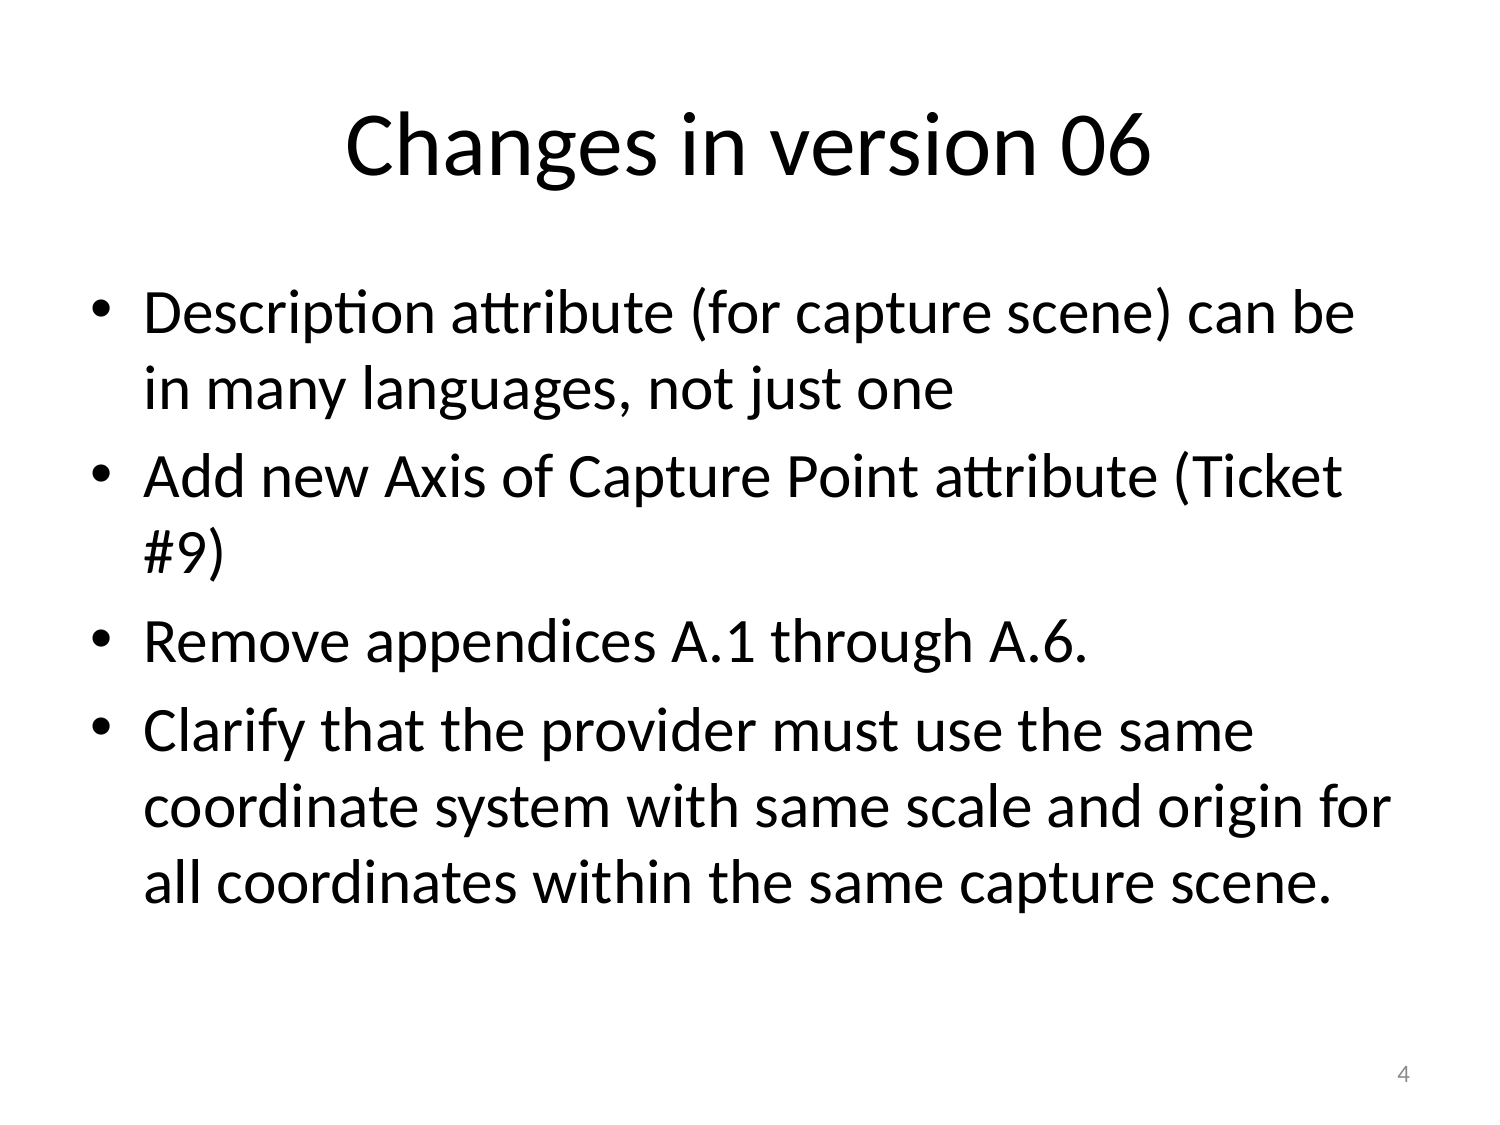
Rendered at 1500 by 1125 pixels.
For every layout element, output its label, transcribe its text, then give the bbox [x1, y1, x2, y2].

list Description attribute (for capture scene) can be in many languages, not just one Add new Axis of Capture Point attribute (Ticket #9) Remove appendices A.1 through A.6. Clarify that the provider must use the same coordinate system with same scale and origin for all coordinates within the same capture scene. [75, 262, 1425, 1005]
title Changes in version 06 [75, 45, 1425, 233]
slide_number 4 [1074, 1042, 1425, 1103]
